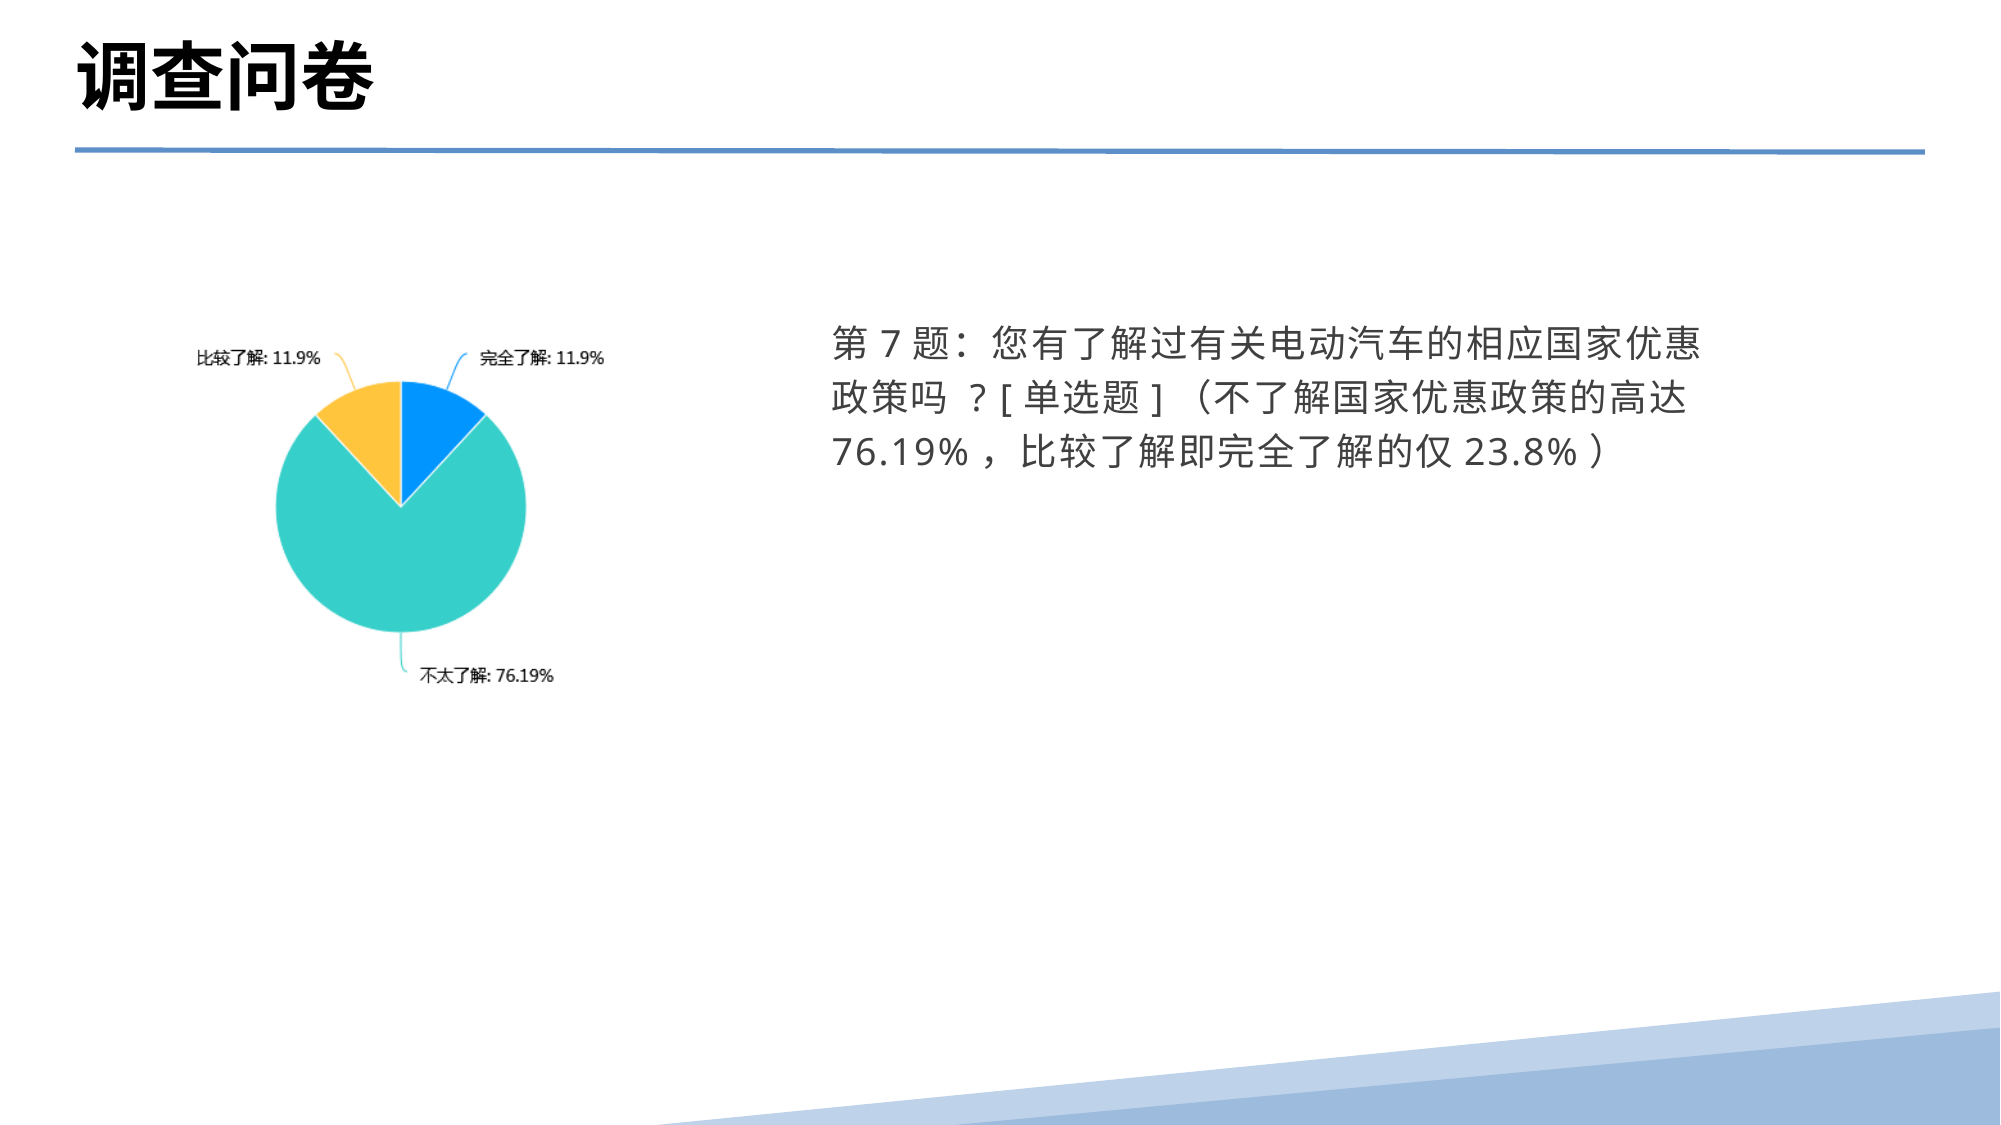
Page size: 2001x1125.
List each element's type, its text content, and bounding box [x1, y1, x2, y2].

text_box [74, 149, 1925, 153]
text_box 调查问卷 [75, 24, 1925, 125]
picture [16, 323, 786, 709]
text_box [656, 991, 2000, 1125]
text_box 第7题：您有了解过有关电动汽车的相应国家优惠政策吗 ? [单选题]（不了解国家优惠政策的高达76.19%，比较了解即完全了解的仅23.8%） [821, 306, 1726, 969]
